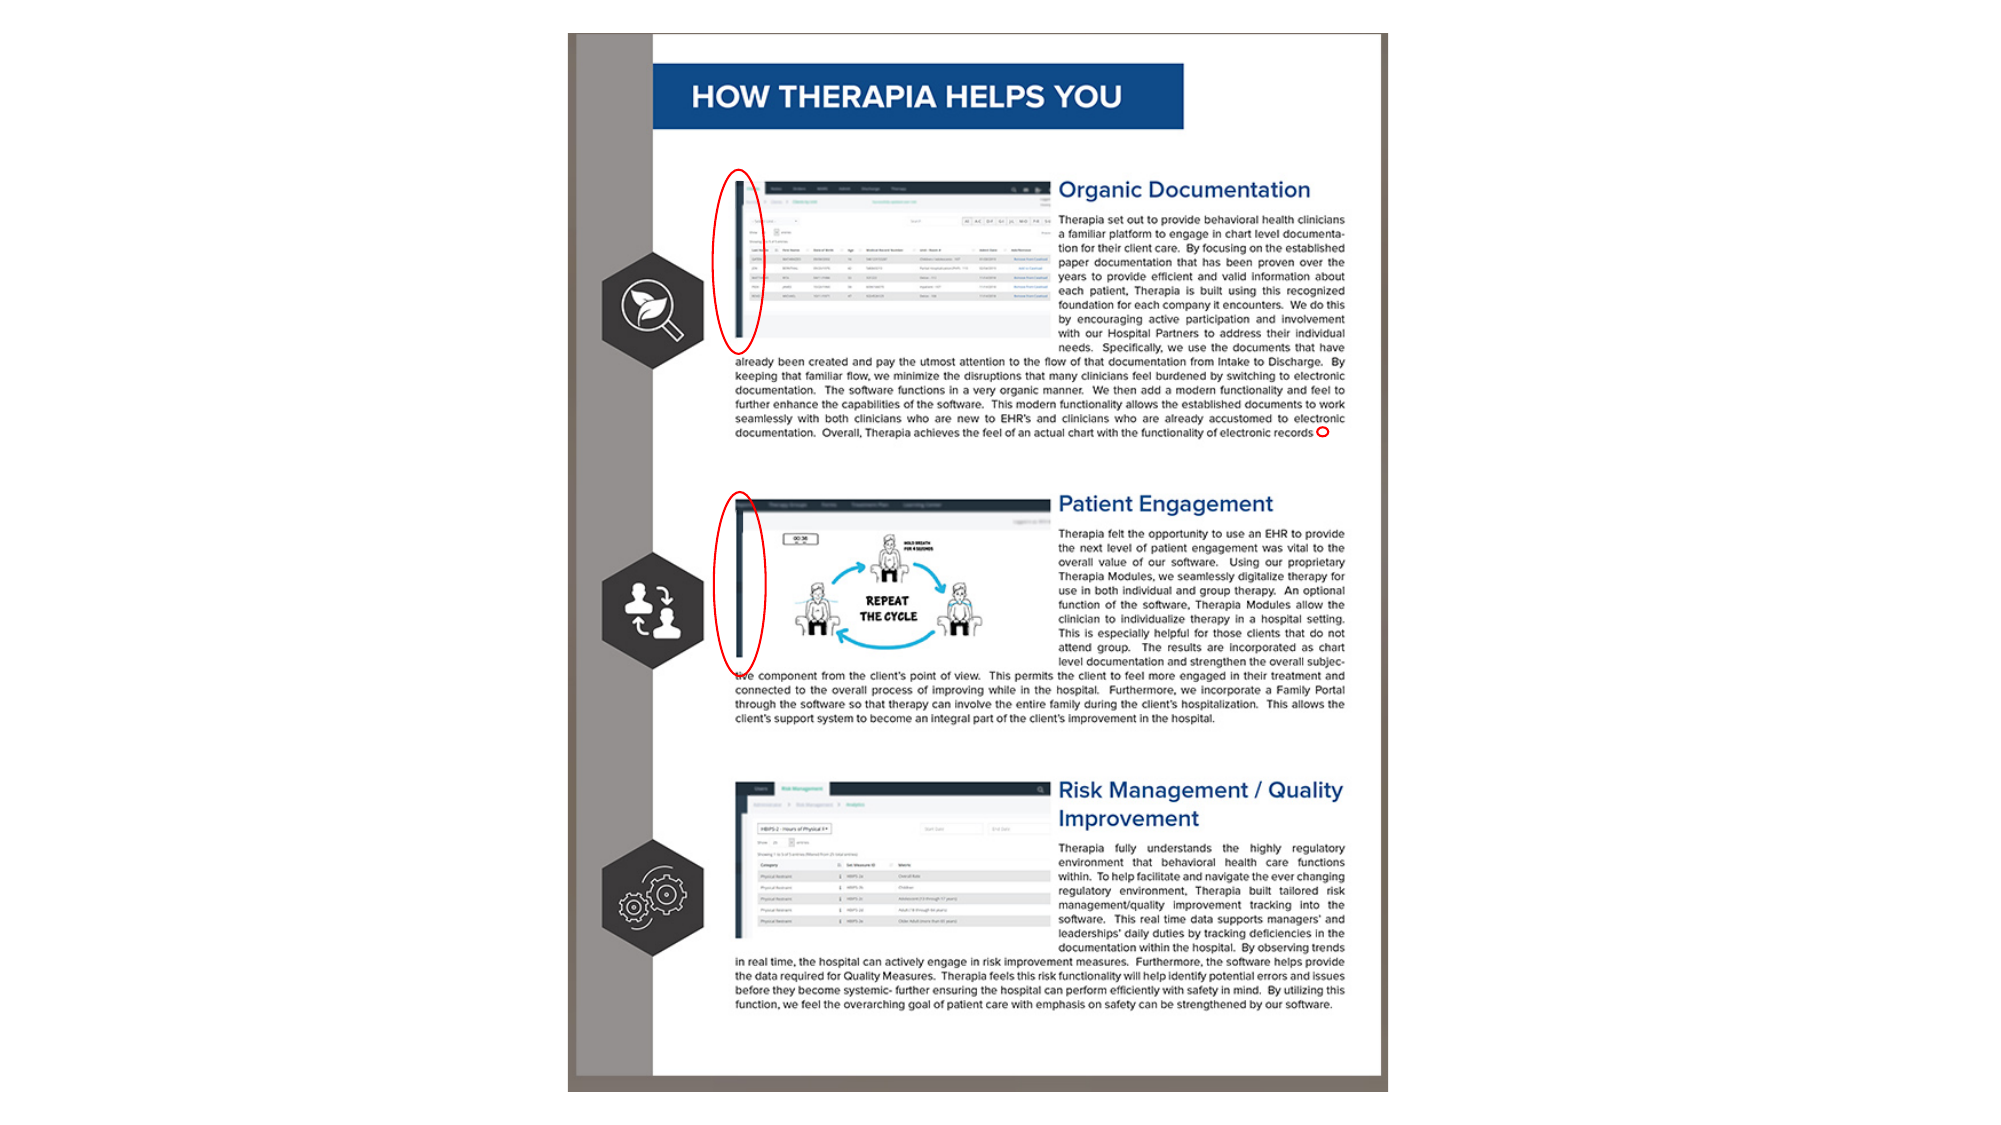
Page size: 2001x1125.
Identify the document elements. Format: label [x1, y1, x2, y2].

picture [567, 33, 1389, 1092]
